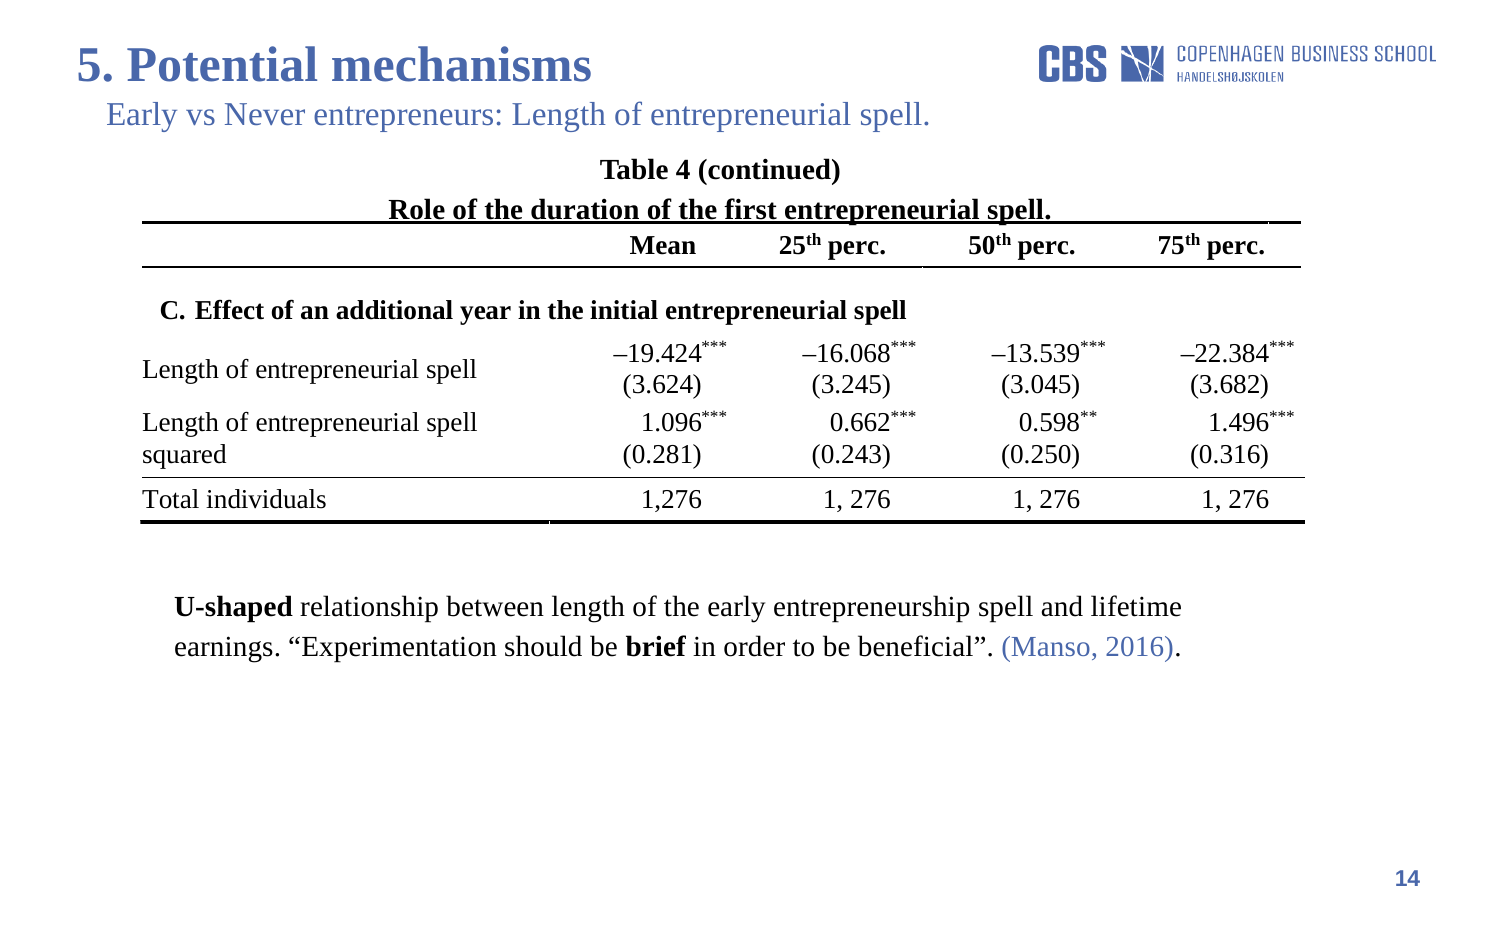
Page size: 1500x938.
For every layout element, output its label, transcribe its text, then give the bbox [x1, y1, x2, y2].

text_box U-shaped relationship between length of the early entrepreneurship spell and lifetime earnings. “Experimentation should be brief in order to be beneficial”. (Manso, 2016). [159, 595, 1282, 671]
text_box 5. Potential mechanisms Early vs Never entrepreneurs: Length of entrepreneurial spell. [76, 31, 1412, 138]
picture [1412, 45, 1436, 82]
text_box Table 4 (continued) Role of the duration of the first entrepreneurial spell. [159, 137, 1282, 219]
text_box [140, 220, 1317, 587]
